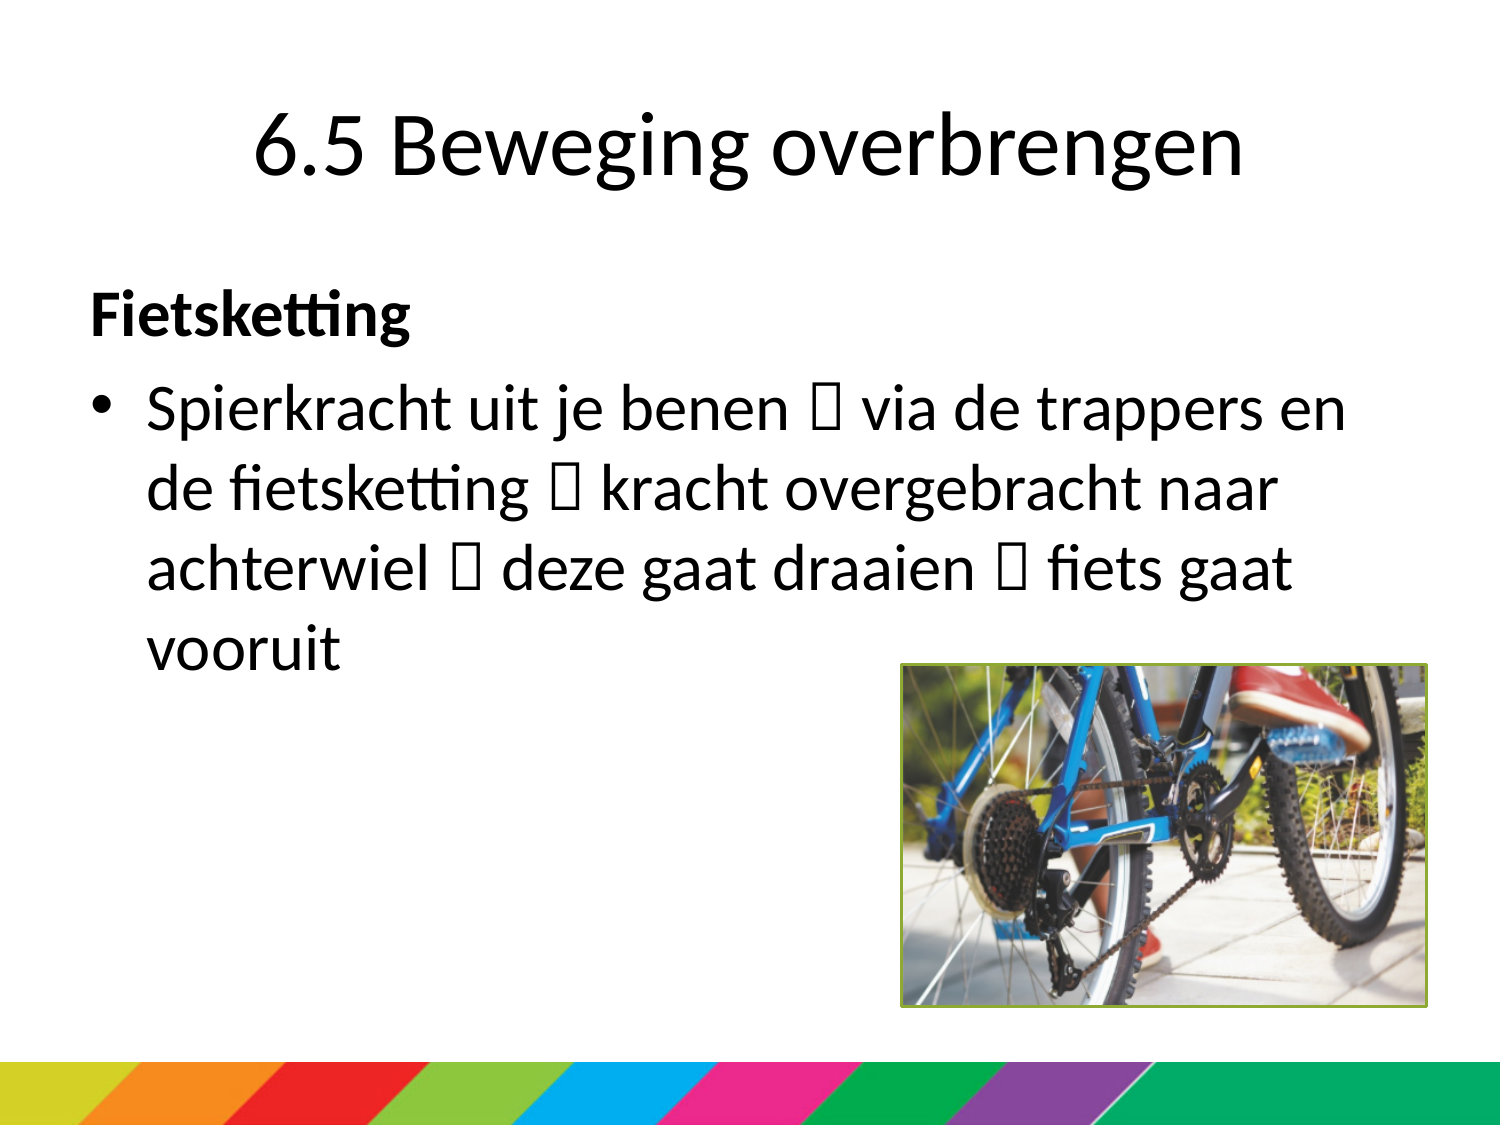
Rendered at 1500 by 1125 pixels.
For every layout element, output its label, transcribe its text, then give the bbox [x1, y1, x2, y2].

picture [0, 1062, 574, 1125]
title 6.5 Beweging overbrengen [75, 45, 1425, 233]
list Fietsketting Spierkracht uit je benen  via de trappers en de fietsketting  kracht overgebracht naar achterwiel  deze gaat draaien  fiets gaat vooruit [75, 262, 1425, 1005]
picture [656, 1062, 1500, 1125]
picture [903, 666, 1426, 1006]
